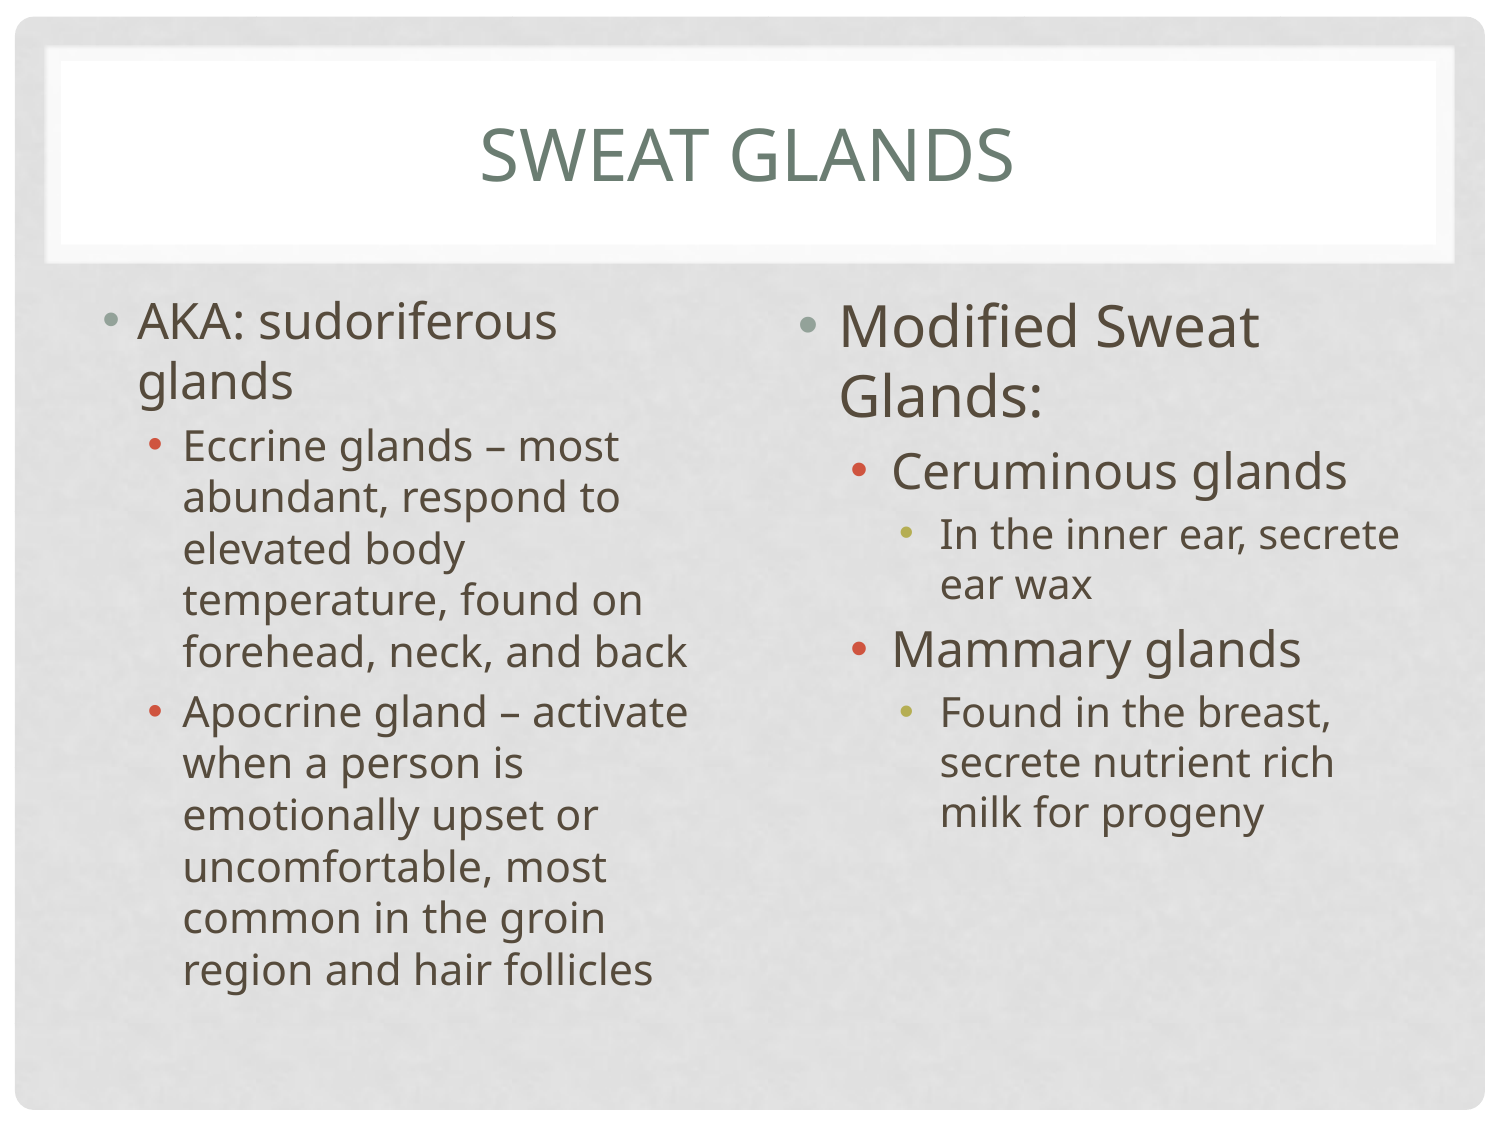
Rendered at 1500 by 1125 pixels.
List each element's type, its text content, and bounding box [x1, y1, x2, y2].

list AKA: sudoriferous glands Eccrine glands – most abundant, respond to elevated body temperature, found on forehead, neck, and back Apocrine gland – activate when a person is emotionally upset or uncomfortable, most common in the groin region and hair follicles [69, 281, 733, 1005]
title Sweat glands [69, 66, 1425, 238]
list Modified Sweat Glands: Ceruminous glands In the inner ear, secrete ear wax Mammary glands Found in the breast, secrete nutrient rich milk for progeny [762, 281, 1425, 1005]
